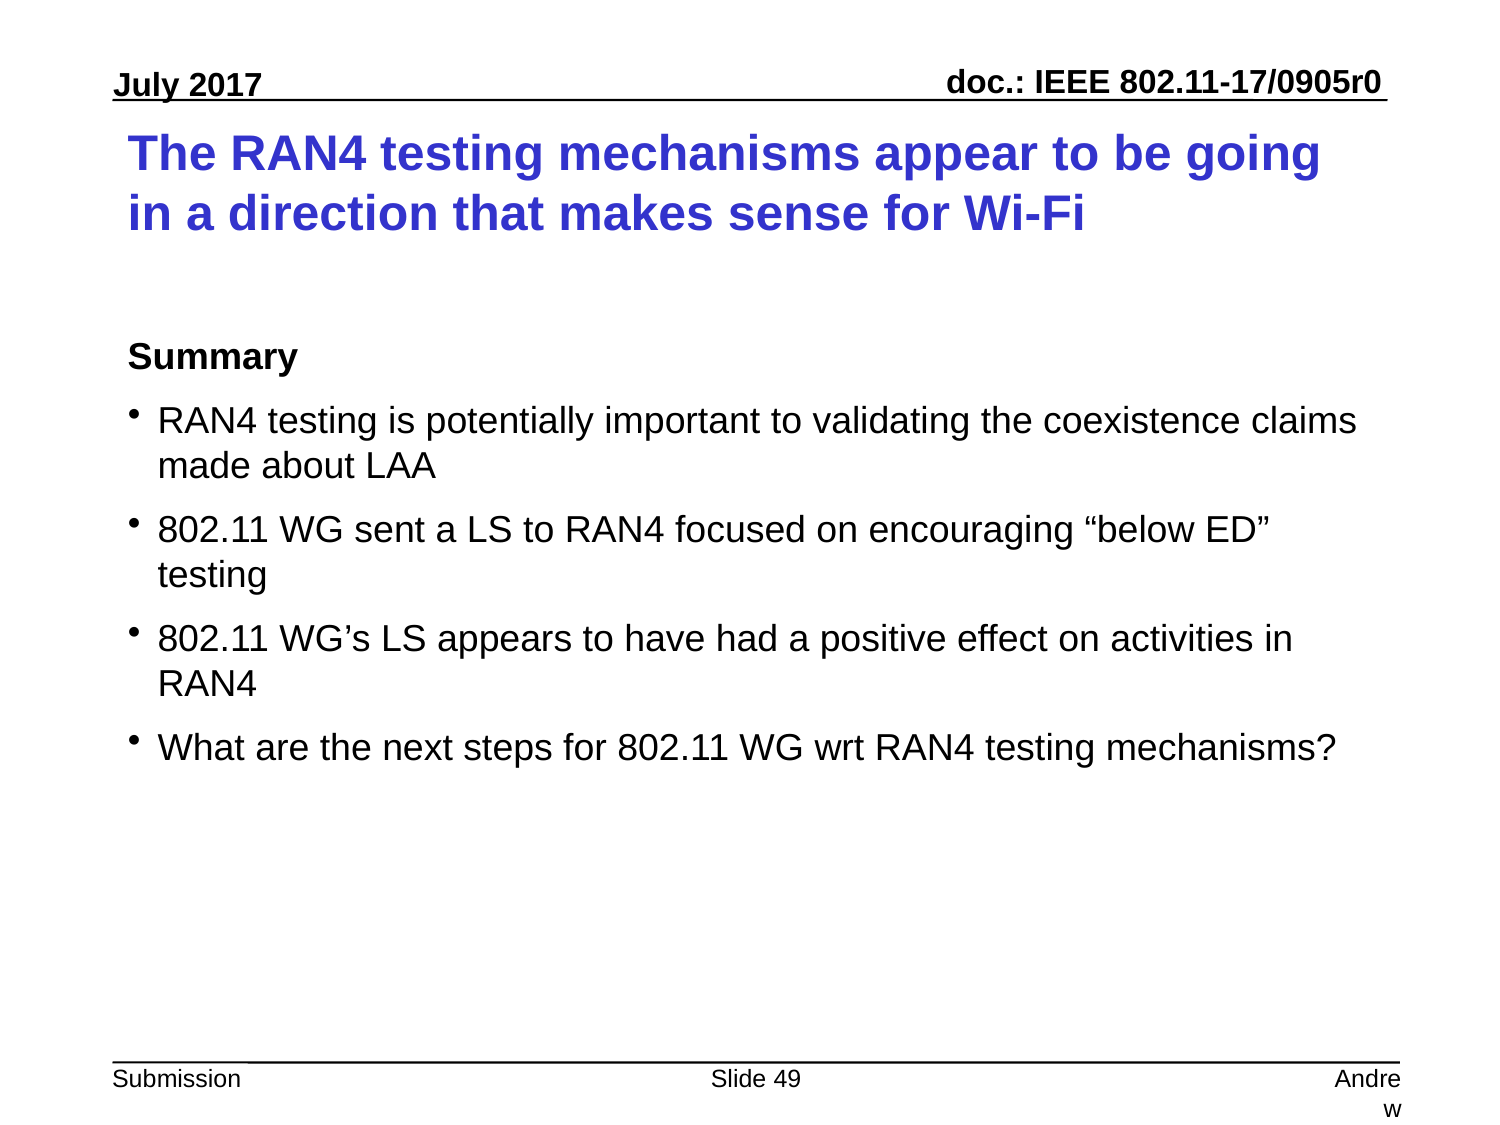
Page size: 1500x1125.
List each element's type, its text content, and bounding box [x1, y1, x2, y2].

footer Andrew Myles, Cisco [1320, 1061, 1402, 1093]
title The RAN4 testing mechanisms appear to be going in a direction that makes sense for Wi-Fi [112, 112, 1388, 288]
list Summary RAN4 testing is potentially important to validating the coexistence claims made about LAA 802.11 WG sent a LS to RAN4 focused on encouraging “below ED” testing 802.11 WG’s LS appears to have had a positive effect on activities in RAN4 What are the next steps for 802.11 WG wrt RAN4 testing mechanisms? [112, 324, 1388, 1000]
slide_number Slide 49 [709, 1061, 803, 1093]
